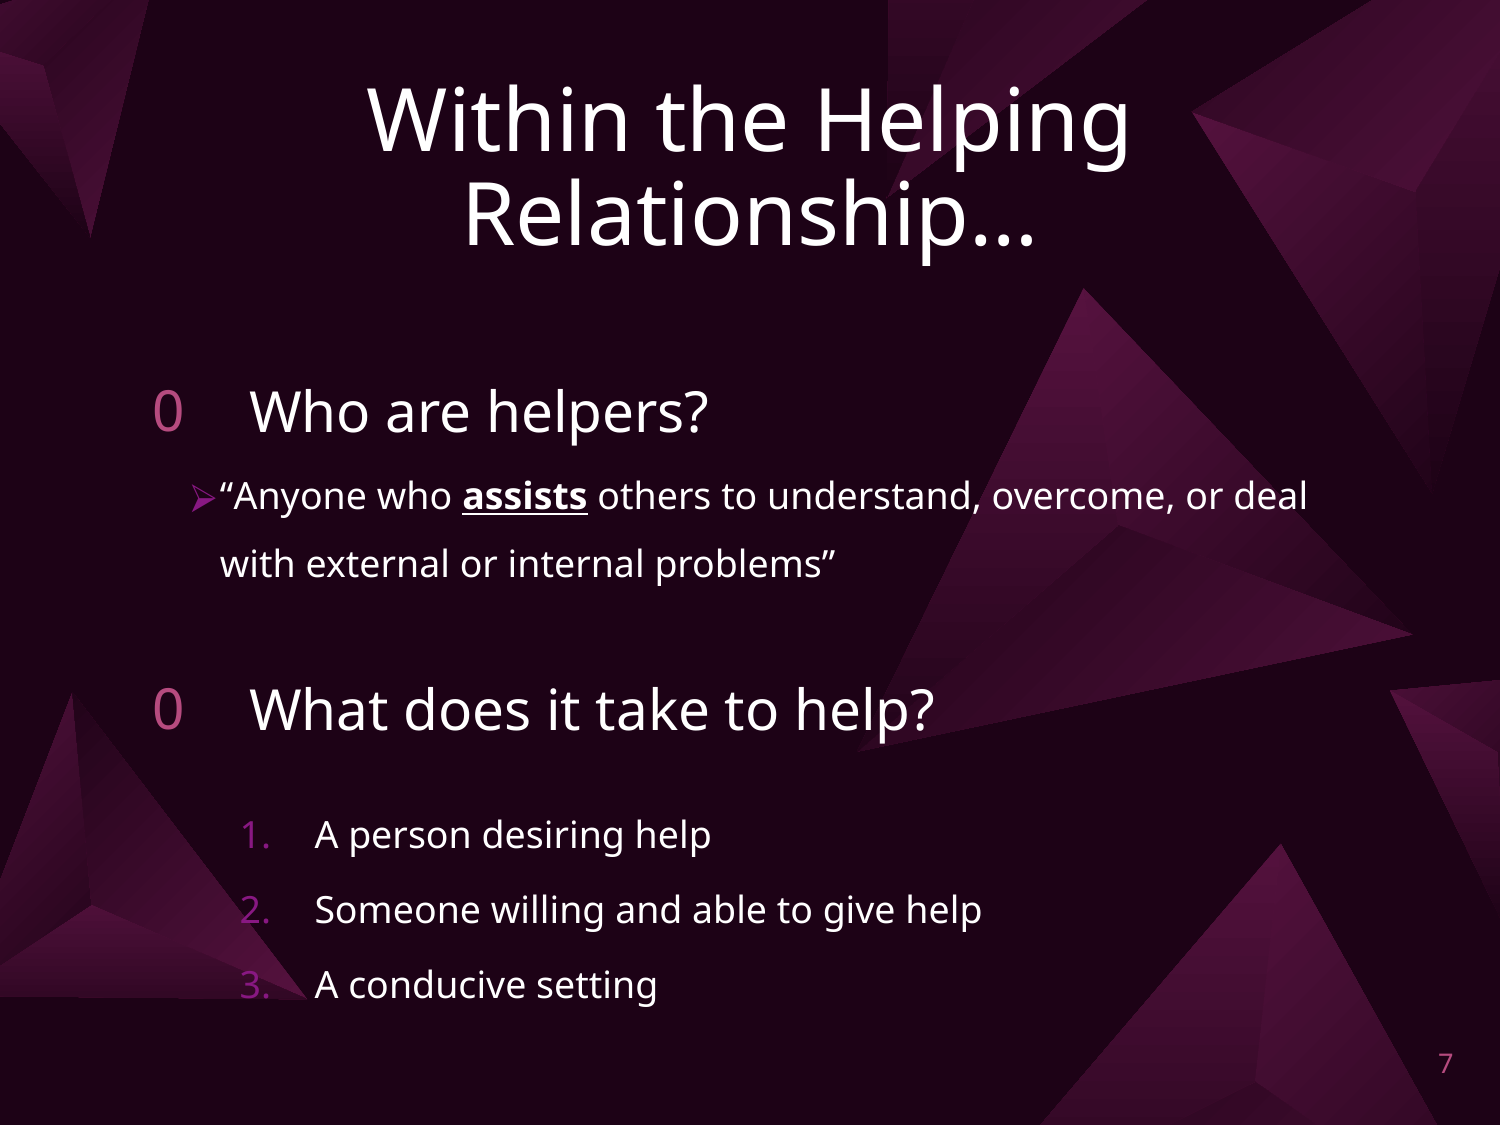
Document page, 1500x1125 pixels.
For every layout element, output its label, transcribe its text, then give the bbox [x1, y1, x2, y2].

text_box A person desiring help Someone willing and able to give help A conducive setting [61, 773, 1439, 1021]
text_box “Anyone who assists others to understand, overcome, or deal with external or internal problems” [24, 434, 1403, 600]
list Who are helpers? What does it take to help? [137, 600, 1363, 752]
list Who are helpers? What does it take to help? [137, 334, 1363, 434]
slide_number 7 [1402, 1022, 1469, 1109]
title Within the Helping Relationship… [119, 134, 1381, 265]
